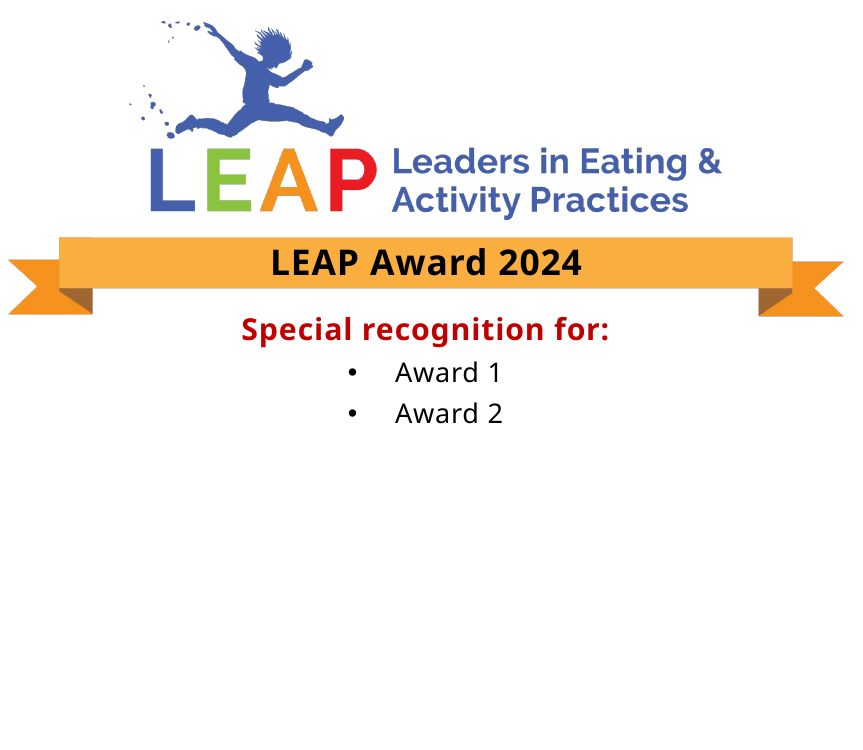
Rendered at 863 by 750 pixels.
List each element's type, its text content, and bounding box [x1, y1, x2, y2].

list Special recognition for: Award 1 Award 2 [91, 307, 760, 603]
picture [1, 0, 863, 338]
title LEAP Award 2024 [60, 240, 792, 287]
